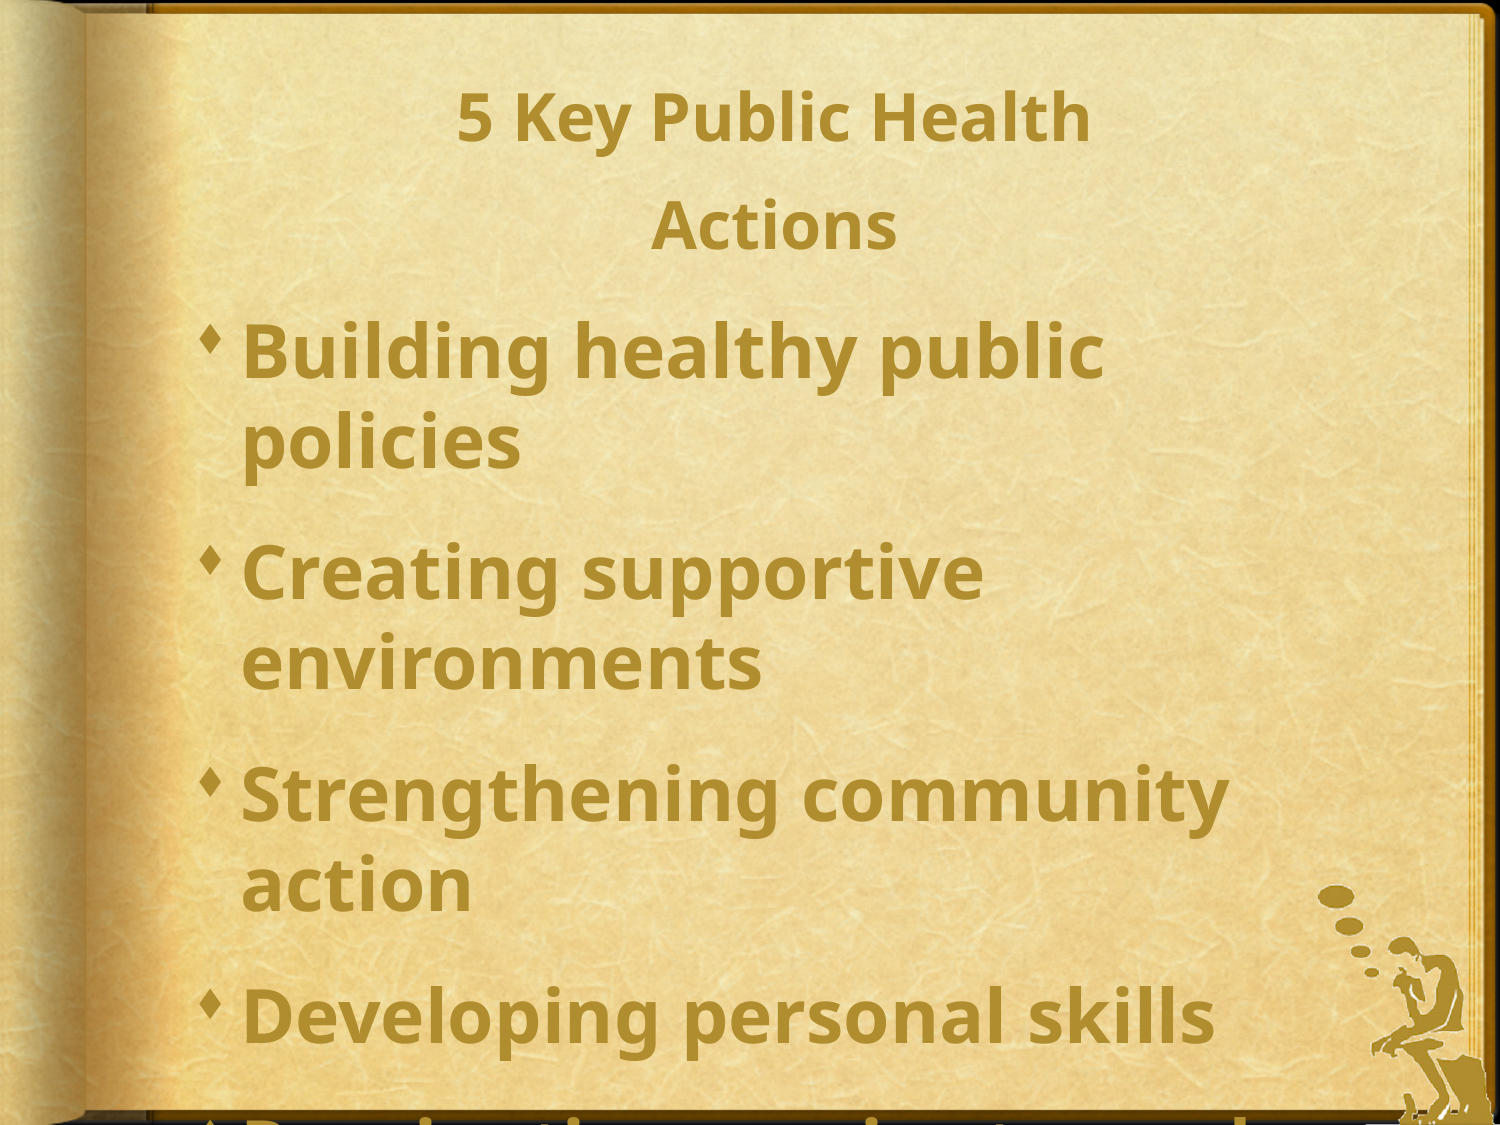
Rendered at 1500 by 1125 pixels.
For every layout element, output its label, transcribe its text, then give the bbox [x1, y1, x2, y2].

title 5 Key Public Health Actions [178, 45, 1372, 265]
picture [0, 0, 1500, 1125]
list Building healthy public policies Creating supportive environments Strengthening community action Developing personal skills Reorienting service towards health gain. [178, 295, 1372, 1005]
